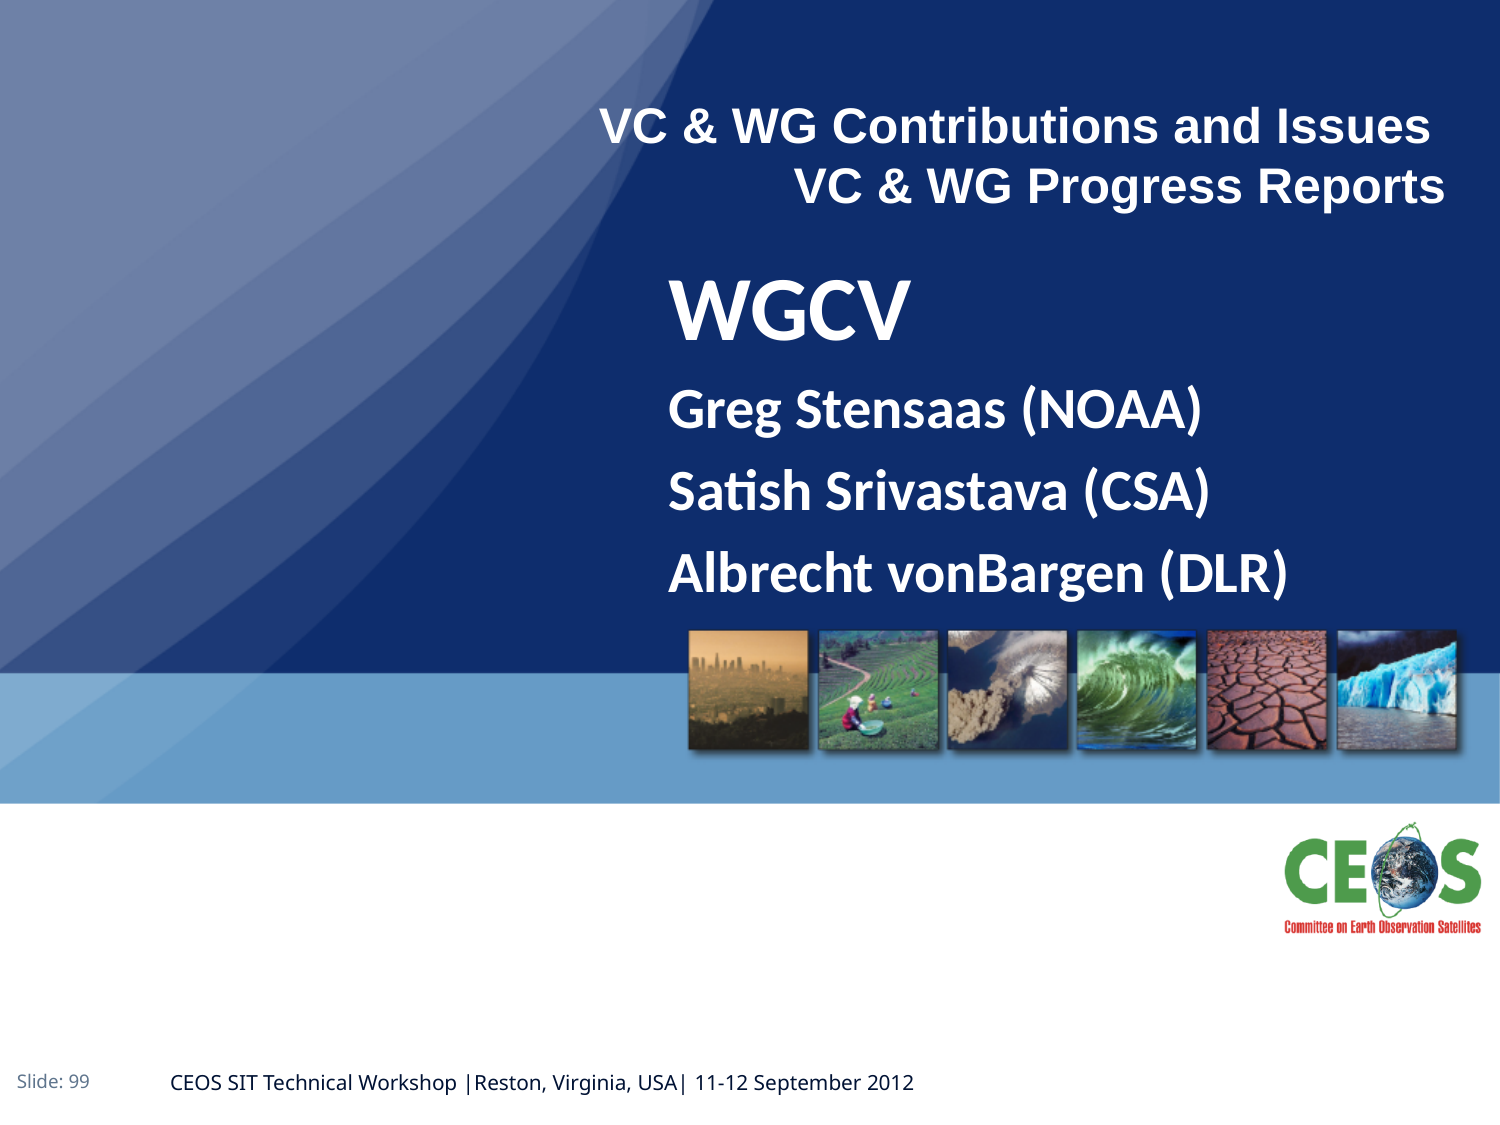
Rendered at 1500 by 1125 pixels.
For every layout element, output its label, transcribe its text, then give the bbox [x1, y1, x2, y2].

picture [0, 0, 1500, 1125]
subtitle WGCV Greg Stensaas (NOAA) Satish Srivastava (CSA) Albrecht vonBargen (DLR) [653, 241, 1446, 614]
title VC & WG Contributions and Issues VC & WG Progress Reports [577, 27, 1462, 222]
